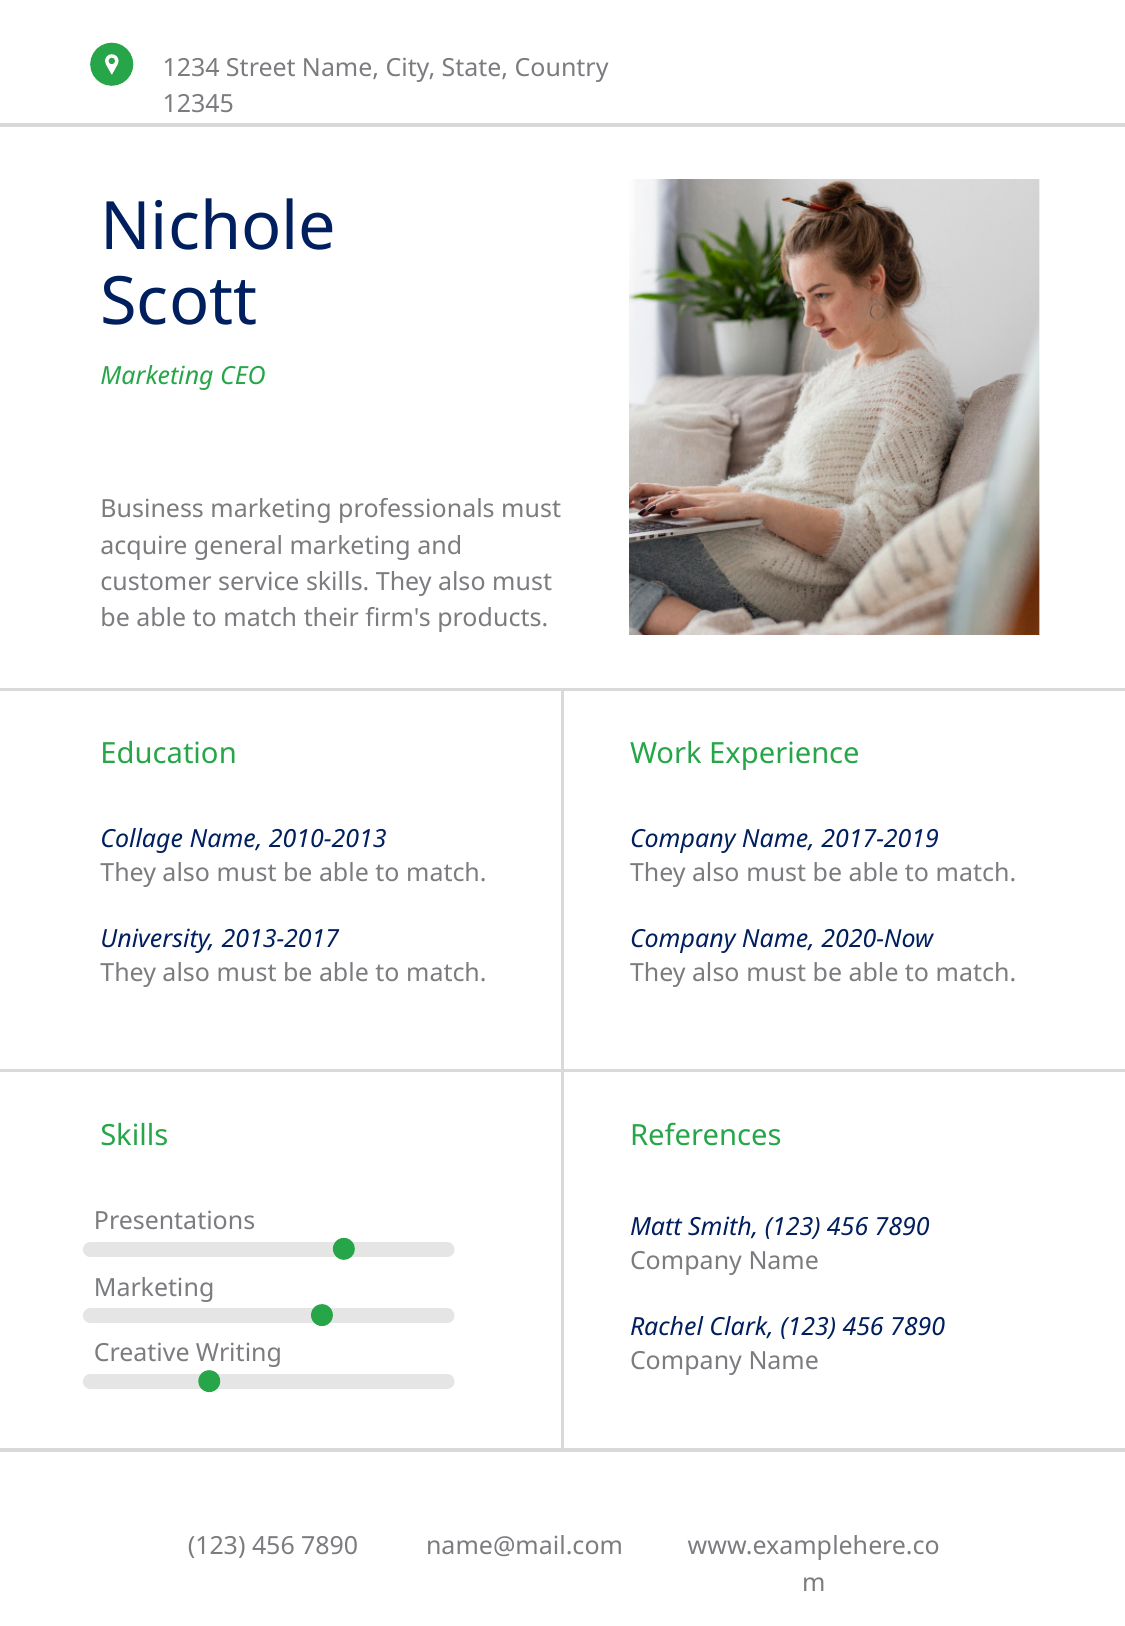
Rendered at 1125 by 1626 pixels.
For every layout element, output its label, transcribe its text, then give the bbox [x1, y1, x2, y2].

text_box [615, 1297, 1040, 1380]
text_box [615, 1196, 1040, 1279]
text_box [85, 1196, 448, 1393]
text_box Skills [85, 1108, 510, 1159]
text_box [158, 1516, 967, 1565]
text_box Education [85, 726, 510, 777]
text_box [615, 908, 1040, 992]
picture [629, 179, 1040, 635]
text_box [85, 808, 510, 891]
text_box Marketing CEO [85, 345, 582, 397]
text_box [90, 37, 700, 86]
text_box Work Experience [615, 726, 1040, 777]
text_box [85, 908, 510, 992]
text_box Nichole Scott [85, 179, 582, 345]
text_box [615, 808, 1040, 891]
text_box References [615, 1108, 1040, 1159]
text_box Business marketing professionals must acquire general marketing and customer service skills. They also must be able to match their firm's products. [85, 479, 582, 639]
